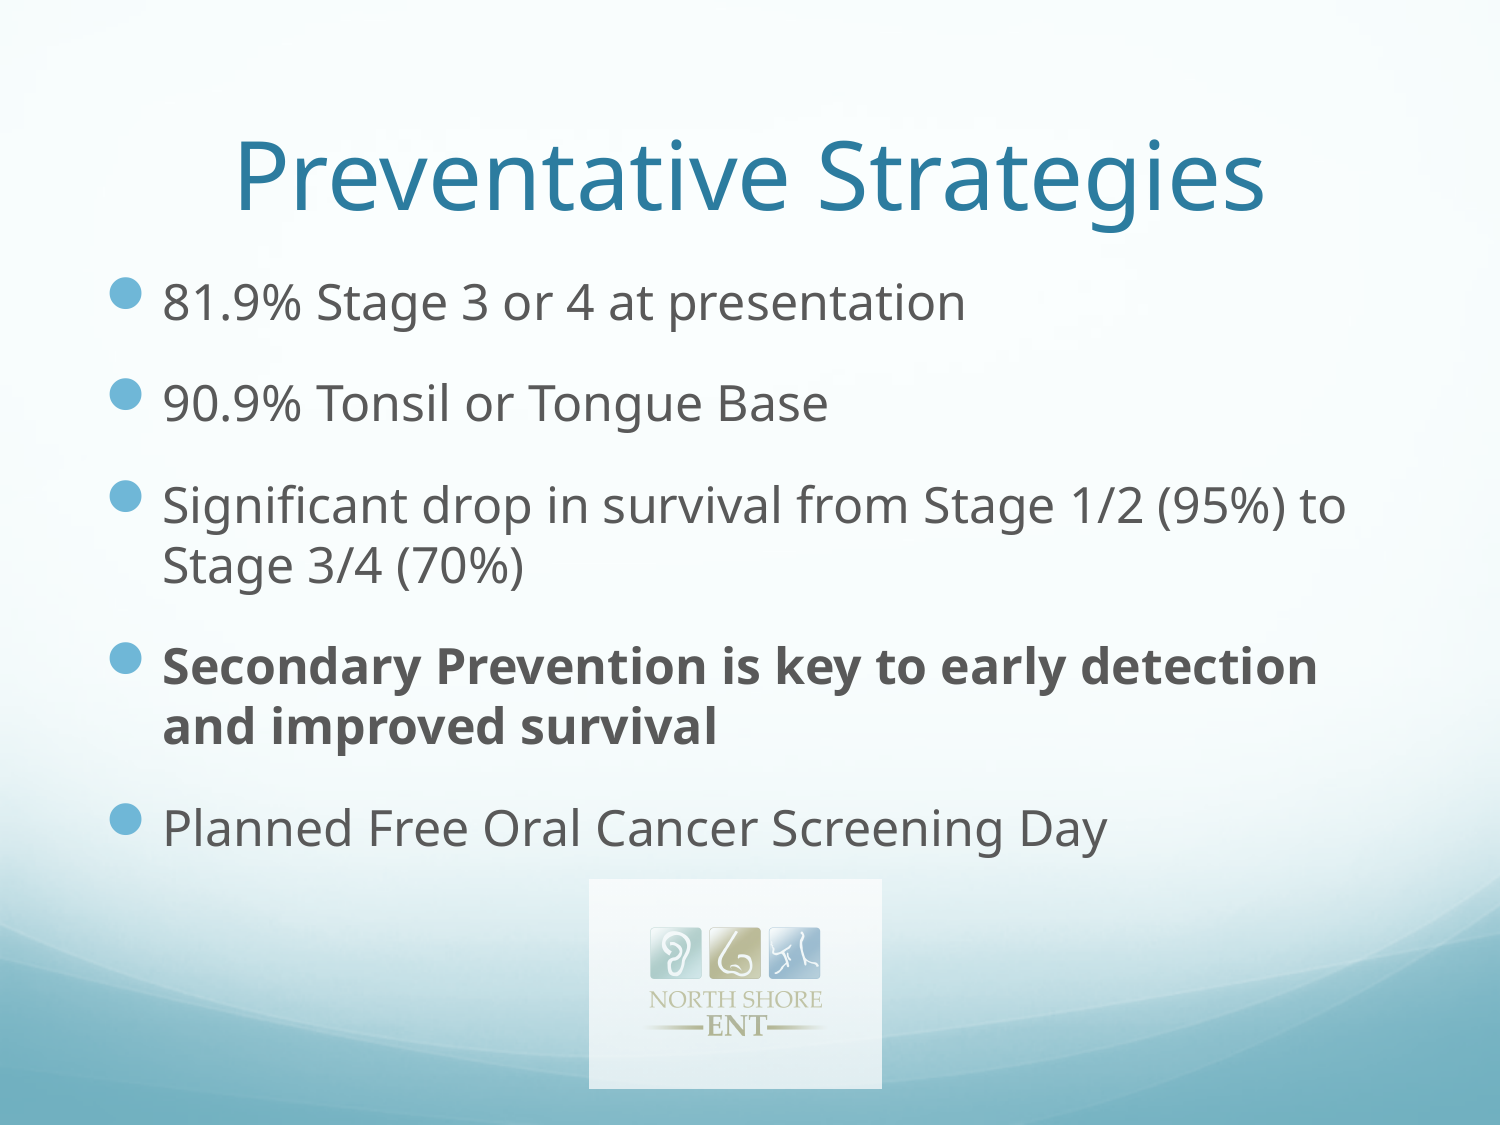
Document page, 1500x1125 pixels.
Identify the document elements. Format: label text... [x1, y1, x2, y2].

picture [589, 879, 882, 1089]
title Preventative Strategies [90, 17, 1410, 237]
list 81.9% Stage 3 or 4 at presentation 90.9% Tonsil or Tongue Base Significant drop in survival from Stage 1/2 (95%) to Stage 3/4 (70%) Secondary Prevention is key to early detection and improved survival Planned Free Oral Cancer Screening Day [90, 262, 1410, 975]
